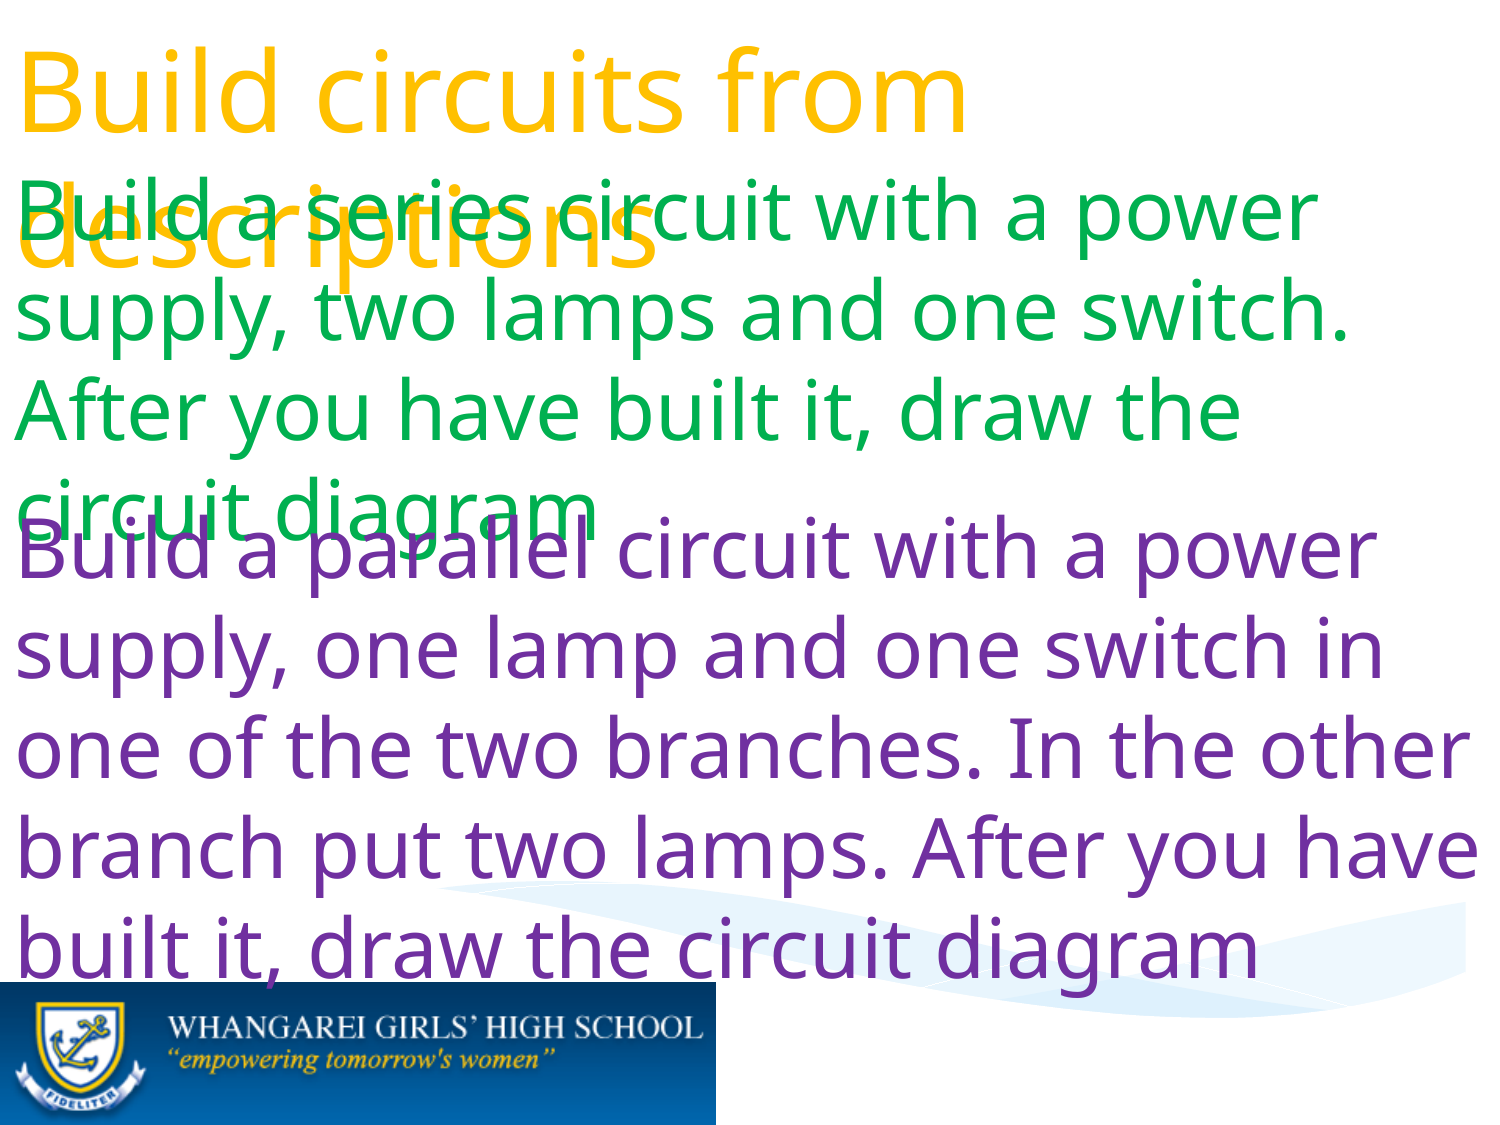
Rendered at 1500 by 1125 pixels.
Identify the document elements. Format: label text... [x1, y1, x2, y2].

text_box Build a parallel circuit with a power supply, one lamp and one switch in one of the two branches. In the other branch put two lamps. After you have built it, draw the circuit diagram [0, 487, 1500, 1003]
text_box Build a series circuit with a power supply, two lamps and one switch. After you have built it, draw the circuit diagram [0, 149, 1500, 487]
picture [0, 982, 716, 1125]
text_box Build circuits from descriptions [0, 12, 1500, 149]
